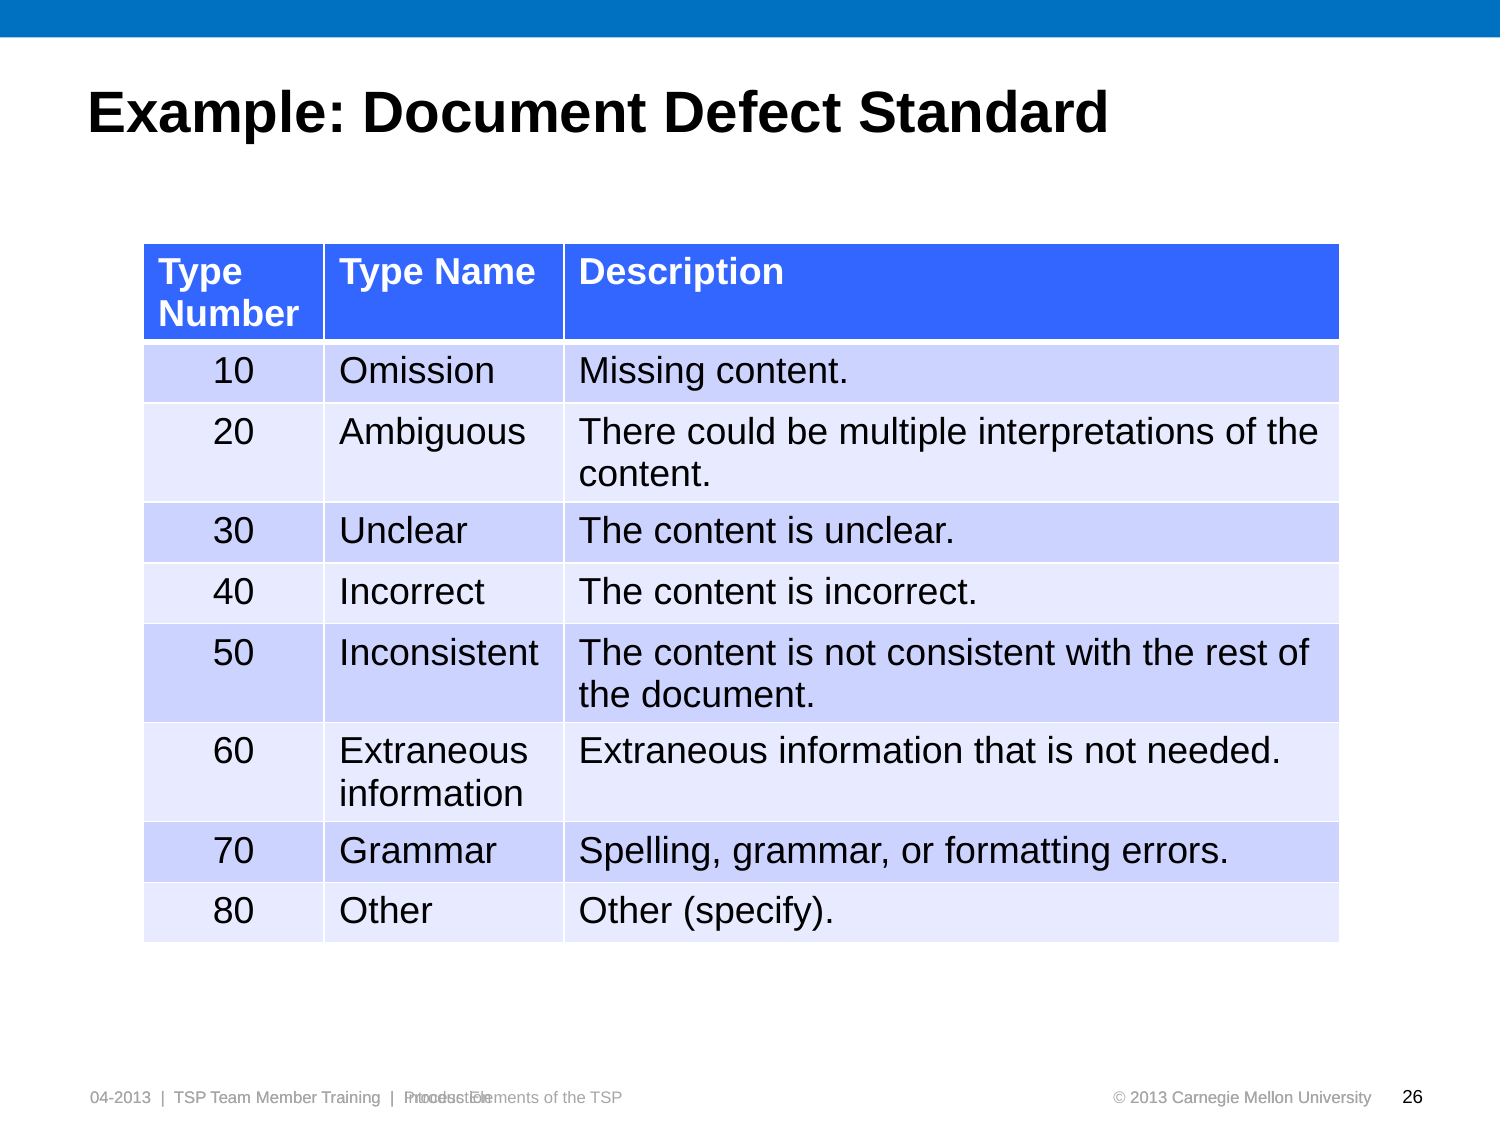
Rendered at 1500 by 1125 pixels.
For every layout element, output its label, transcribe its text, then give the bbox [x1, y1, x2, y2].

table_header Type Name [325, 244, 563, 339]
table_cell Missing content. [565, 345, 1339, 402]
table_cell 70 [144, 822, 323, 882]
table_cell Grammar [325, 822, 563, 882]
table_cell Spelling, grammar, or formatting errors. [565, 822, 1339, 882]
table_cell The content is unclear. [565, 503, 1339, 562]
table_cell The content is not consistent with the rest of the document. [565, 624, 1339, 722]
table_cell Other (specify). [565, 883, 1339, 942]
table_cell Extraneous information that is not needed. [565, 723, 1339, 821]
table_cell 30 [144, 503, 323, 562]
table_cell 20 [144, 404, 323, 501]
title Example: Document Defect Standard [87, 87, 1439, 226]
table_cell Extraneous information [325, 723, 563, 821]
table_cell Inconsistent [325, 624, 563, 722]
table_cell 60 [144, 723, 323, 821]
table_cell There could be multiple interpretations of the content. [565, 404, 1339, 501]
table_cell The content is incorrect. [565, 564, 1339, 623]
table_cell Omission [325, 345, 563, 402]
table_cell Incorrect [325, 564, 563, 623]
table_cell 40 [144, 564, 323, 623]
table_cell Unclear [325, 503, 563, 562]
table_cell 50 [144, 624, 323, 722]
table_header Type Number [144, 244, 323, 339]
table_cell Other [325, 883, 563, 942]
table_header Description [565, 244, 1339, 339]
table_cell Ambiguous [325, 404, 563, 501]
table_cell 10 [144, 345, 323, 402]
table_cell 80 [144, 883, 323, 942]
